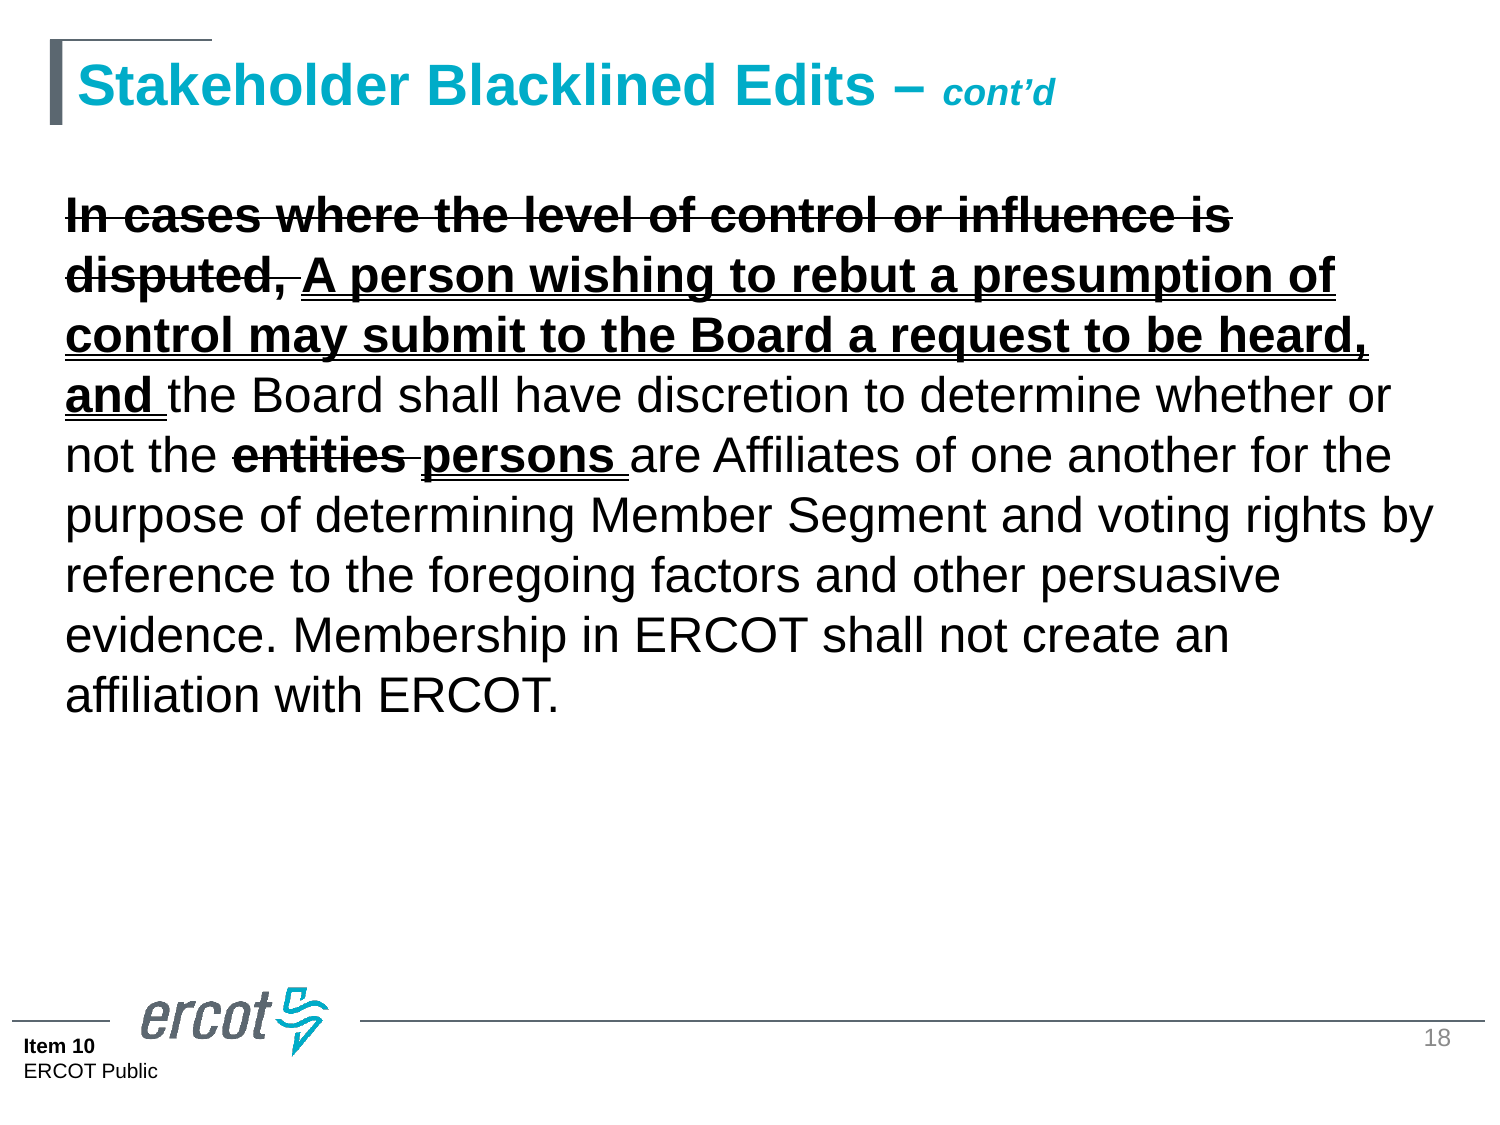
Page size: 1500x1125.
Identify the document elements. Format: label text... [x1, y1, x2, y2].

title Stakeholder Blacklined Edits – cont’d [62, 39, 1450, 134]
picture [137, 983, 332, 1059]
slide_number 18 [1387, 1012, 1488, 1062]
list In cases where the level of control or influence is disputed, A person wishing to rebut a presumption of control may submit to the Board a request to be heard, and the Board shall have discretion to determine whether or not the entities persons are Affiliates of one another for the purpose of determining Member Segment and voting rights by reference to the foregoing factors and other persuasive evidence. Membership in ERCOT shall not create an affiliation with ERCOT. [50, 174, 1450, 972]
